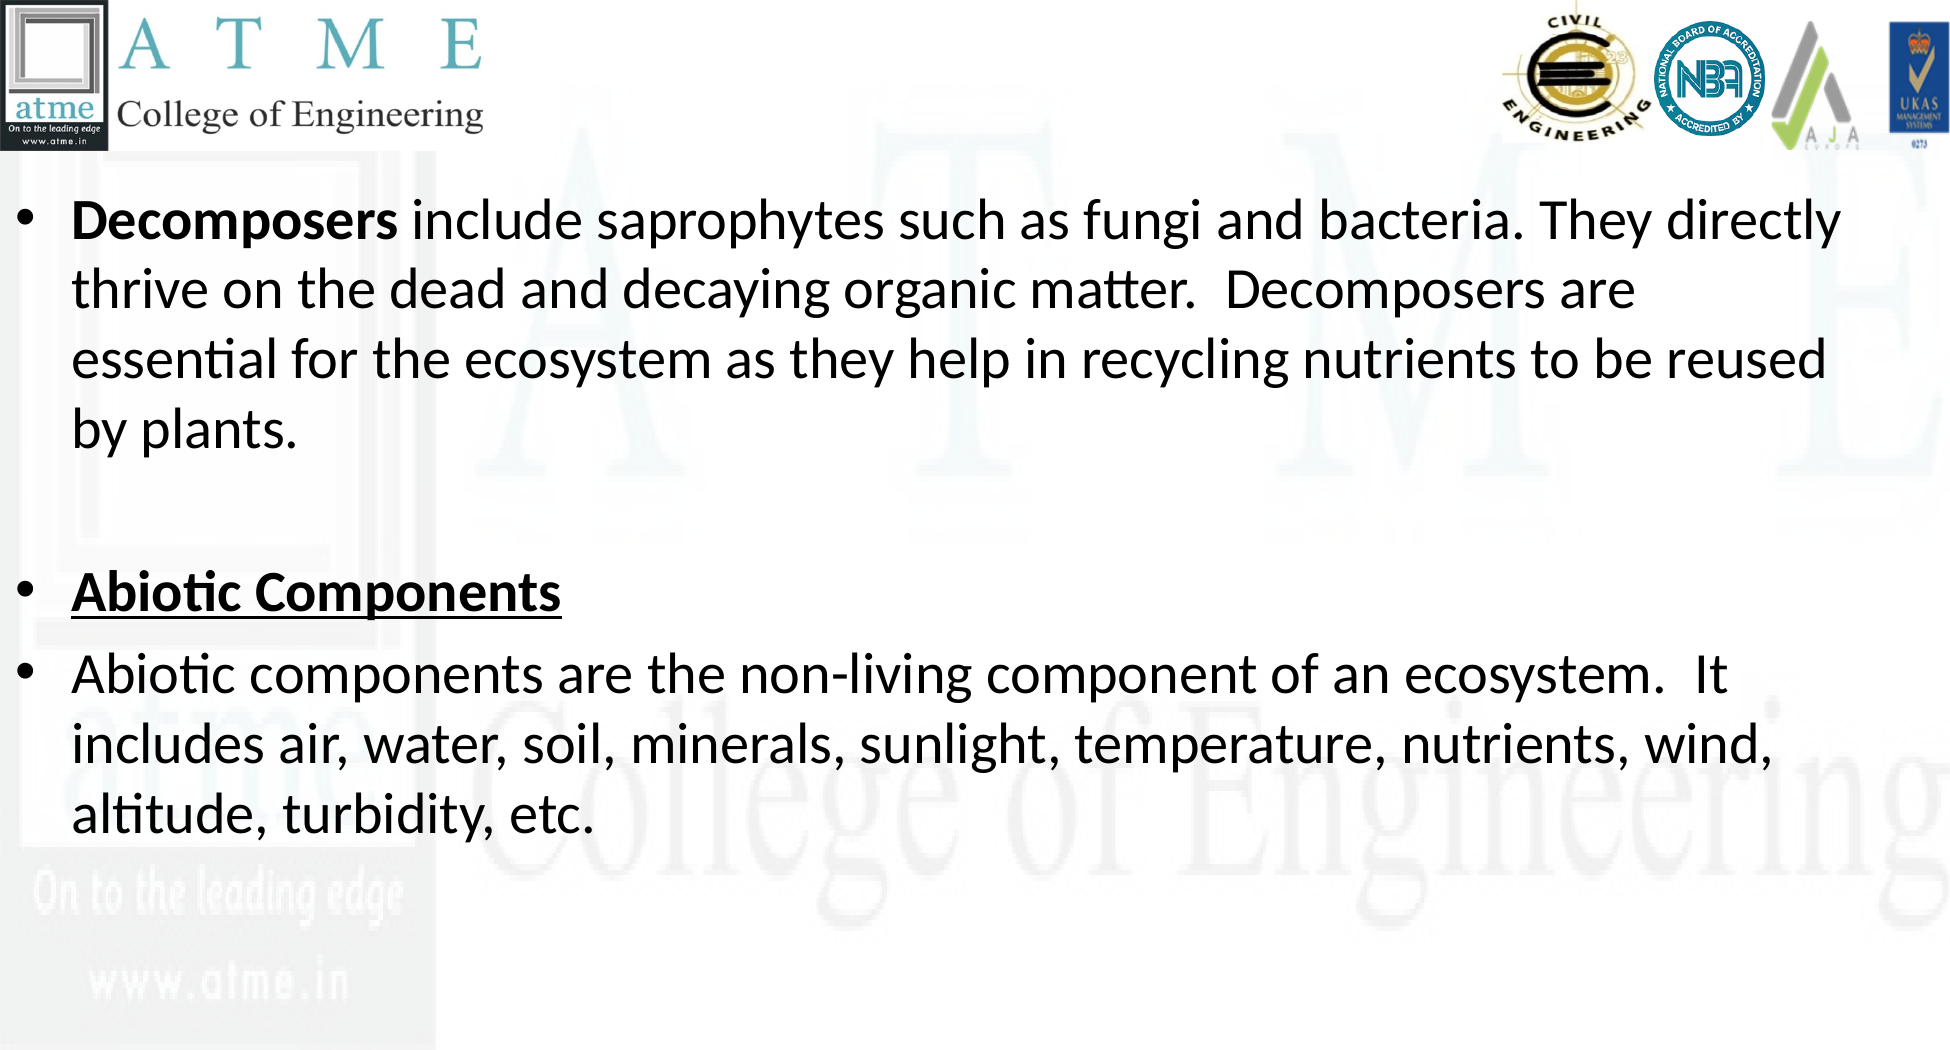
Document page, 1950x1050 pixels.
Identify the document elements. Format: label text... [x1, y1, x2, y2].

picture [1771, 20, 1950, 151]
picture [1502, 0, 1653, 144]
picture [1741, 109, 1746, 120]
picture [1654, 20, 1751, 137]
picture [1749, 96, 1754, 104]
picture [1725, 29, 1731, 36]
picture [1753, 88, 1759, 95]
picture [1719, 124, 1725, 131]
picture [1713, 20, 1766, 76]
picture [0, 0, 483, 151]
picture [1713, 82, 1766, 137]
list Decomposers include saprophytes such as fungi and bacteria. They directly thrive on the dead and decaying organic matter. Decomposers are essential for the ecosystem as they help in recycling nutrients to be reused by plants. Abiotic Components Abiotic components are the non-living component of an ecosystem. It includes air, water, soil, minerals, sunlight, temperature, nutrients, wind, altitude, turbidity, etc. [0, 173, 1869, 1050]
